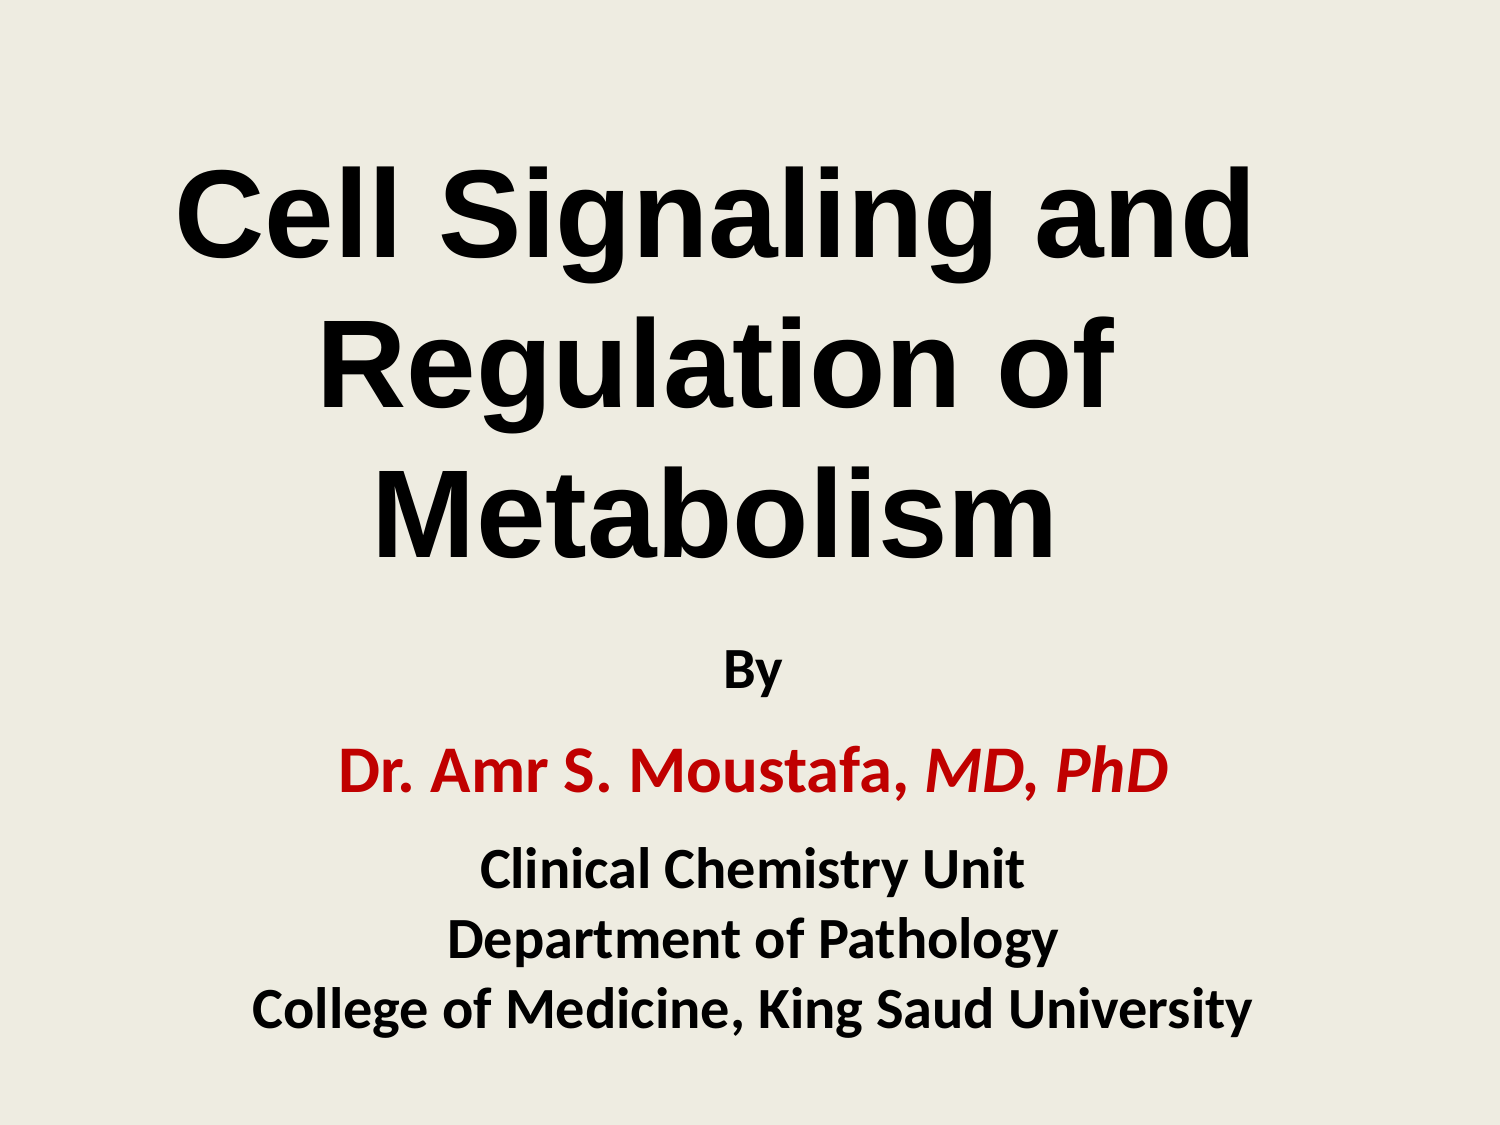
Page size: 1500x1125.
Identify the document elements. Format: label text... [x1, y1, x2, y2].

text_box By Dr. Amr S. Moustafa, MD, PhD Clinical Chemistry Unit Department of Pathology College of Medicine, King Saud University [238, 623, 1269, 1048]
text_box Cell Signaling and Regulation of Metabolism [56, 124, 1375, 590]
